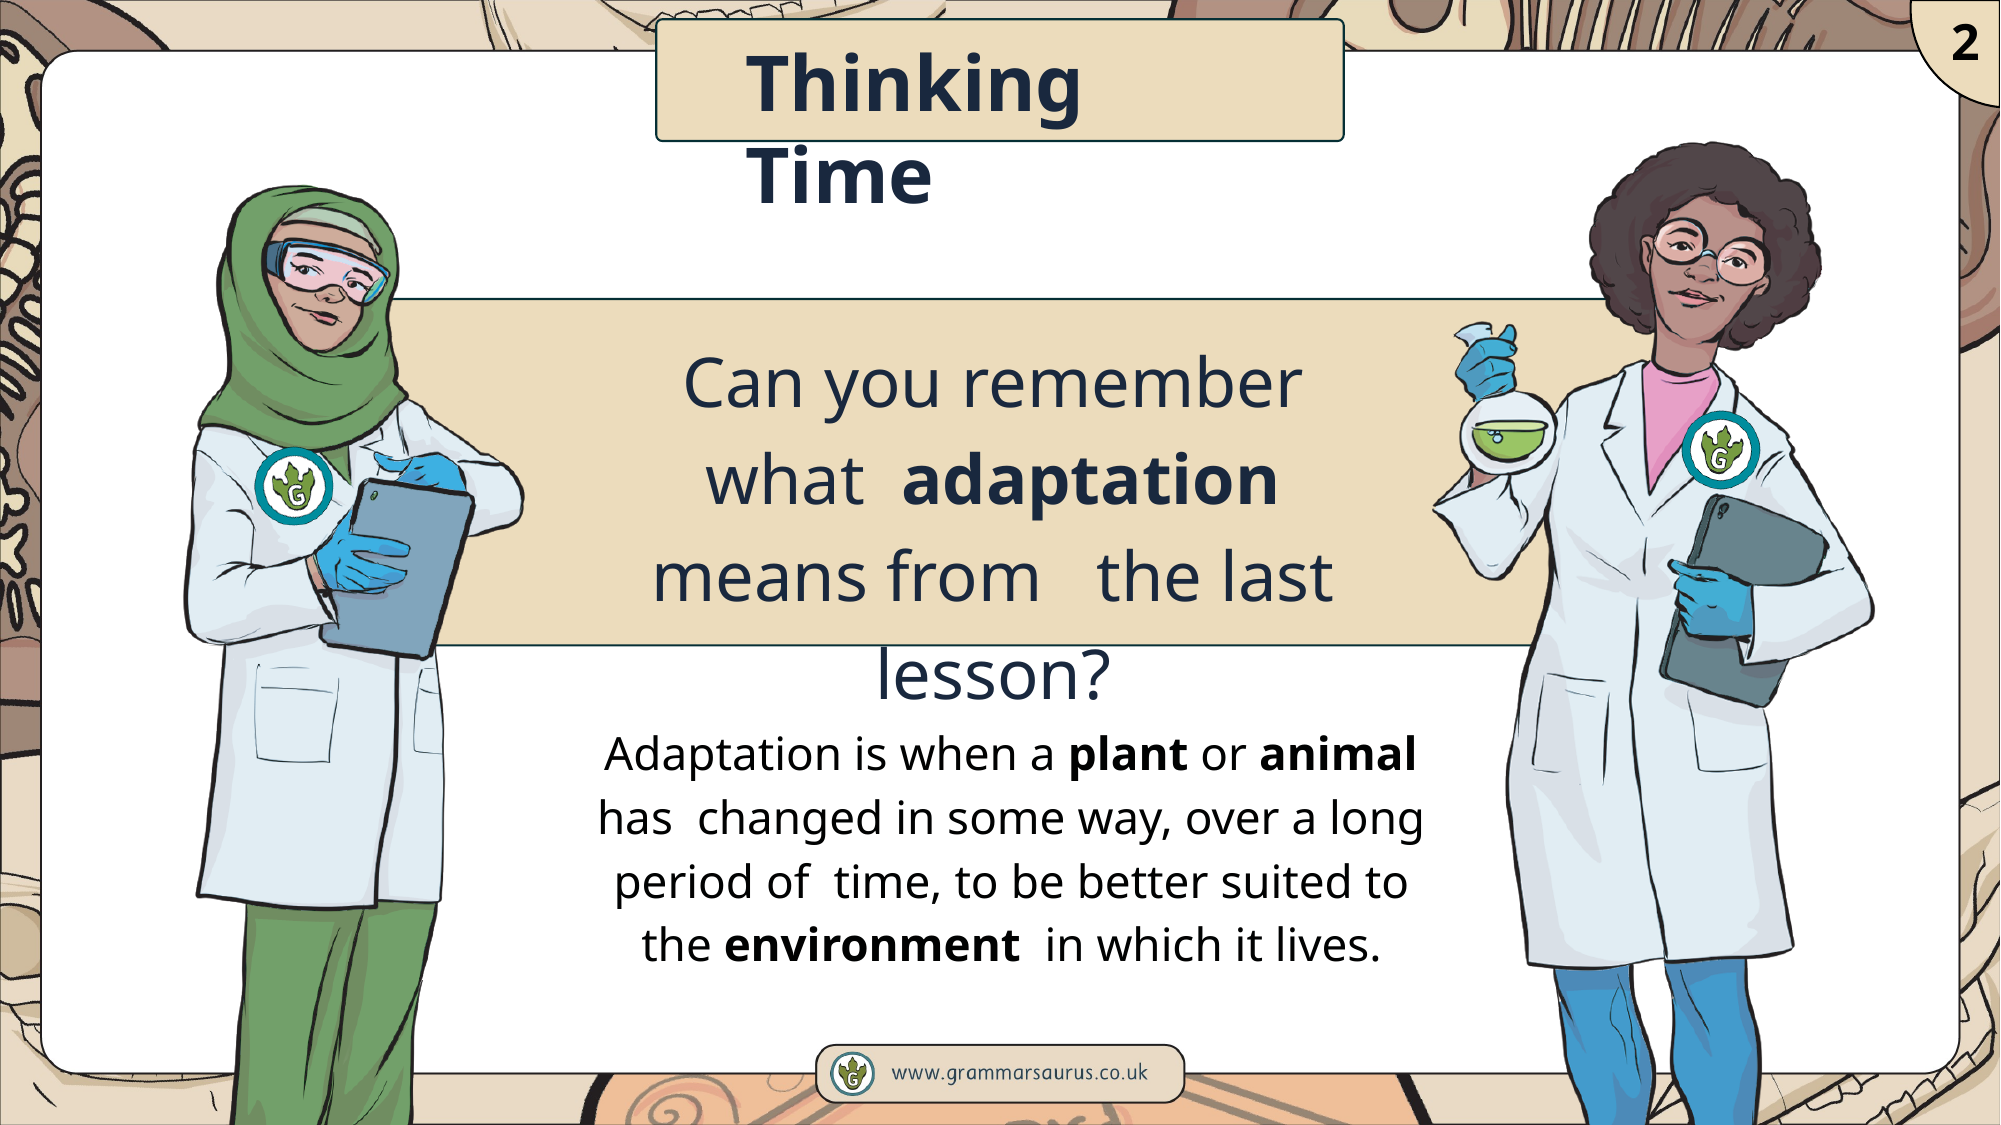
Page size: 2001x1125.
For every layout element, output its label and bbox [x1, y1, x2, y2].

picture [0, 0, 2000, 1125]
text_box [1909, 0, 2000, 110]
text_box [654, 17, 1346, 120]
text_box [166, 121, 1921, 1125]
